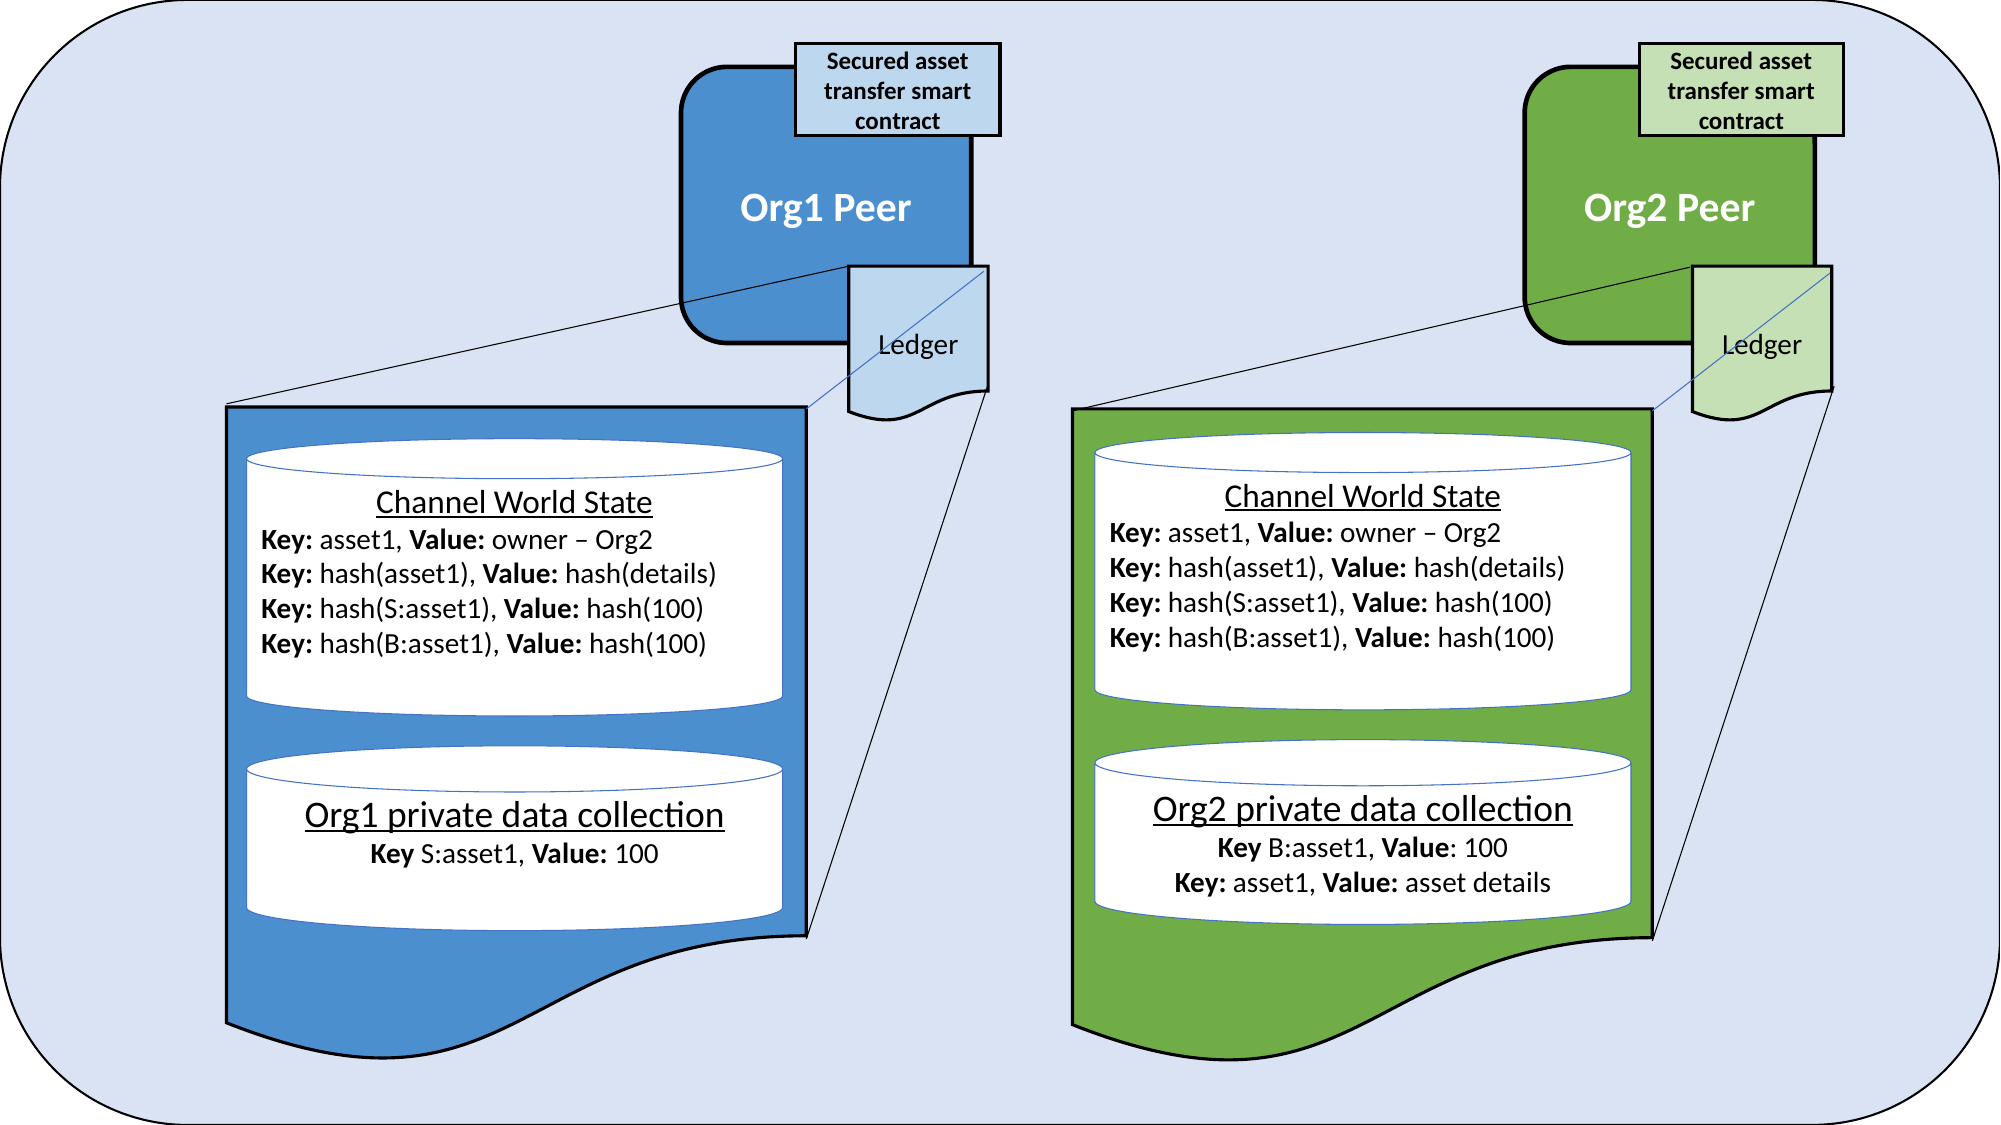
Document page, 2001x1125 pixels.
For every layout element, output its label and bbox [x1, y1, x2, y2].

text_box [0, 0, 2000, 1125]
